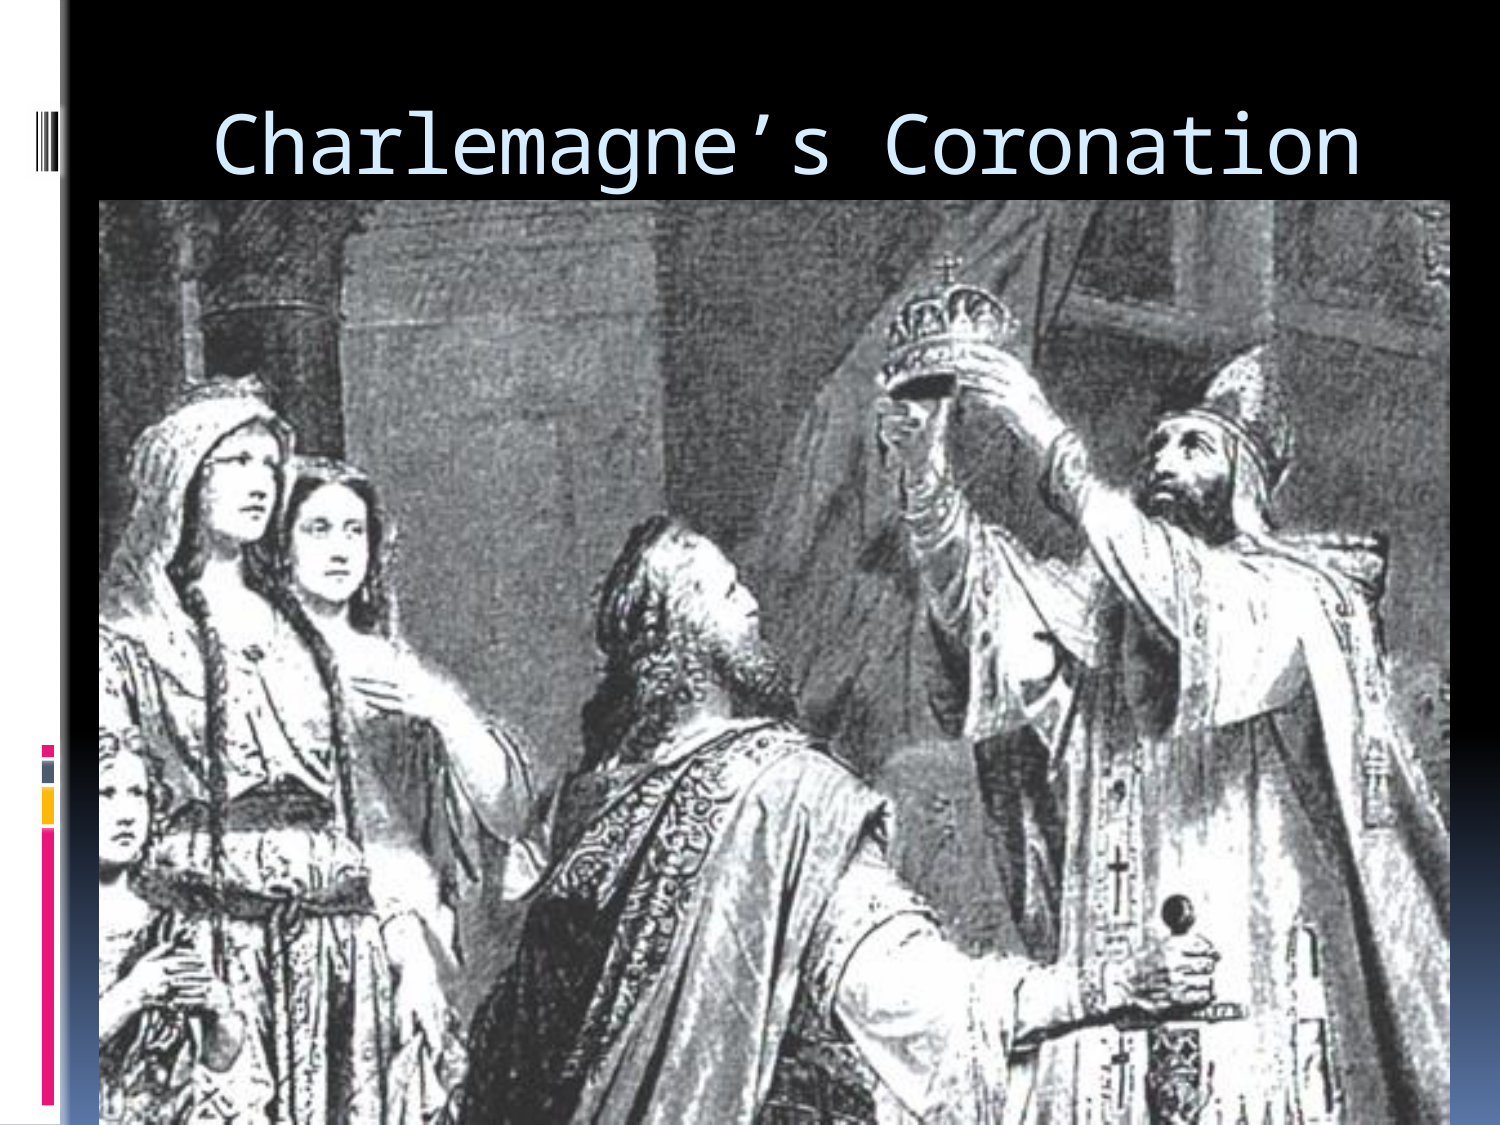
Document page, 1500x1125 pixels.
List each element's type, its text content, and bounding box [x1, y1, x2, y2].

title Charlemagne’s Coronation [150, 83, 1425, 190]
picture [99, 199, 1451, 1125]
